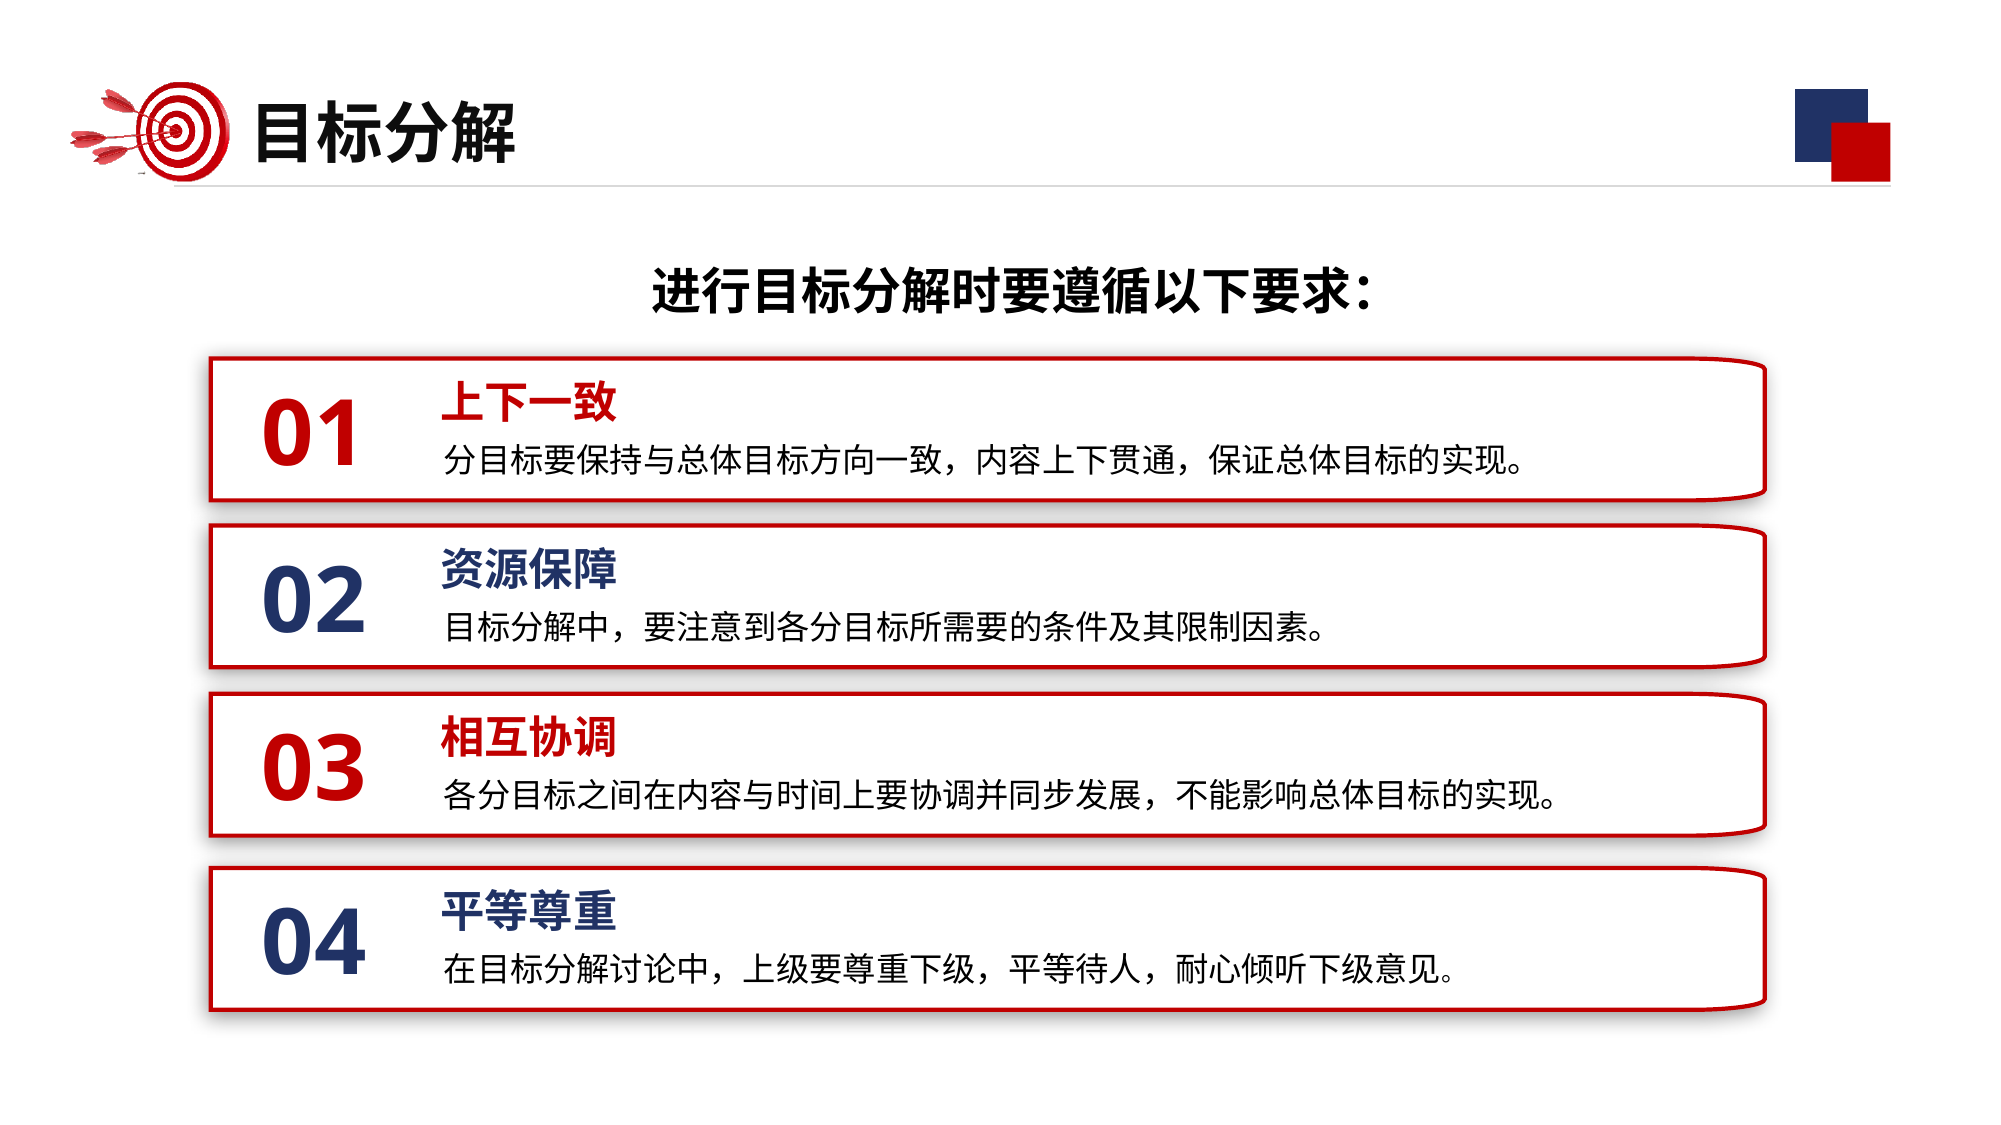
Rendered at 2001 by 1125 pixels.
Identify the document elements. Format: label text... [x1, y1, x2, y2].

text_box 目标分解 [235, 83, 532, 179]
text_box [210, 525, 1765, 668]
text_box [210, 358, 1797, 501]
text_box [210, 693, 1797, 836]
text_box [1795, 89, 1891, 182]
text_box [210, 867, 1797, 1010]
picture [66, 69, 234, 184]
text_box 进行目标分解时要遵循以下要求： [636, 252, 1503, 328]
